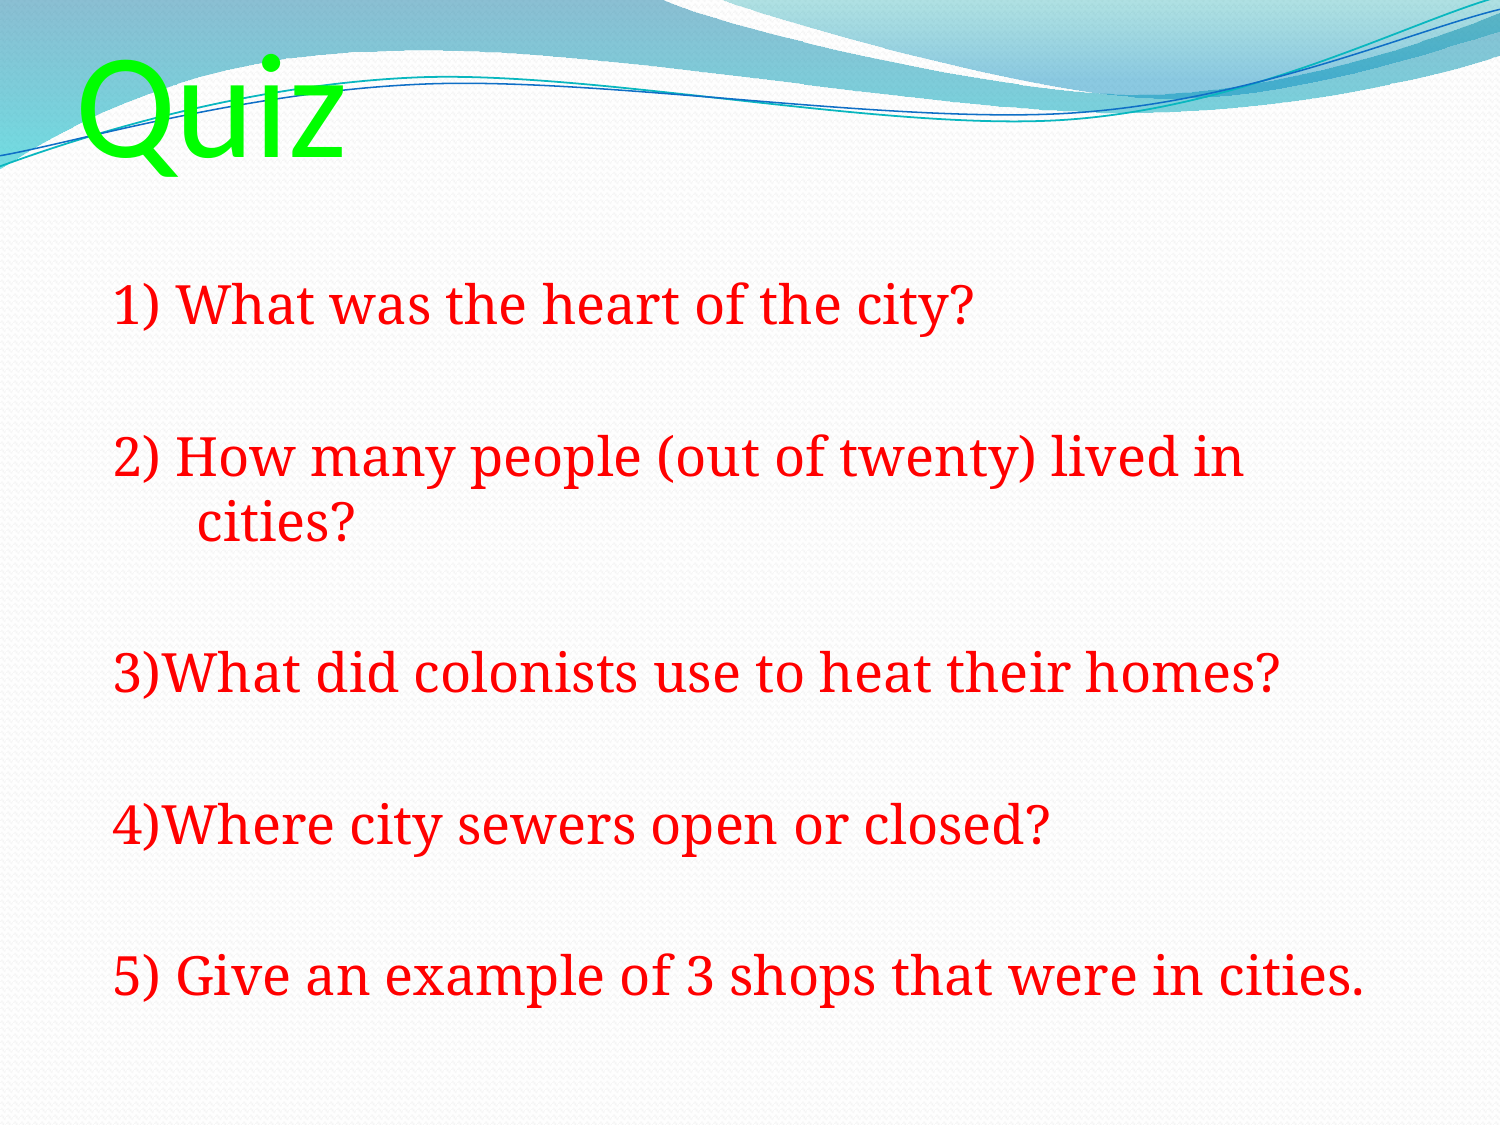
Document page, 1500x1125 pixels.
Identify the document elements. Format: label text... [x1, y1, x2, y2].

list 1) What was the heart of the city? 2) How many people (out of twenty) lived in cities? 3)What did colonists use to heat their homes? 4)Where city sewers open or closed? 5) Give an example of 3 shops that were in cities. [75, 187, 1425, 1125]
title Quiz [75, 0, 1425, 187]
